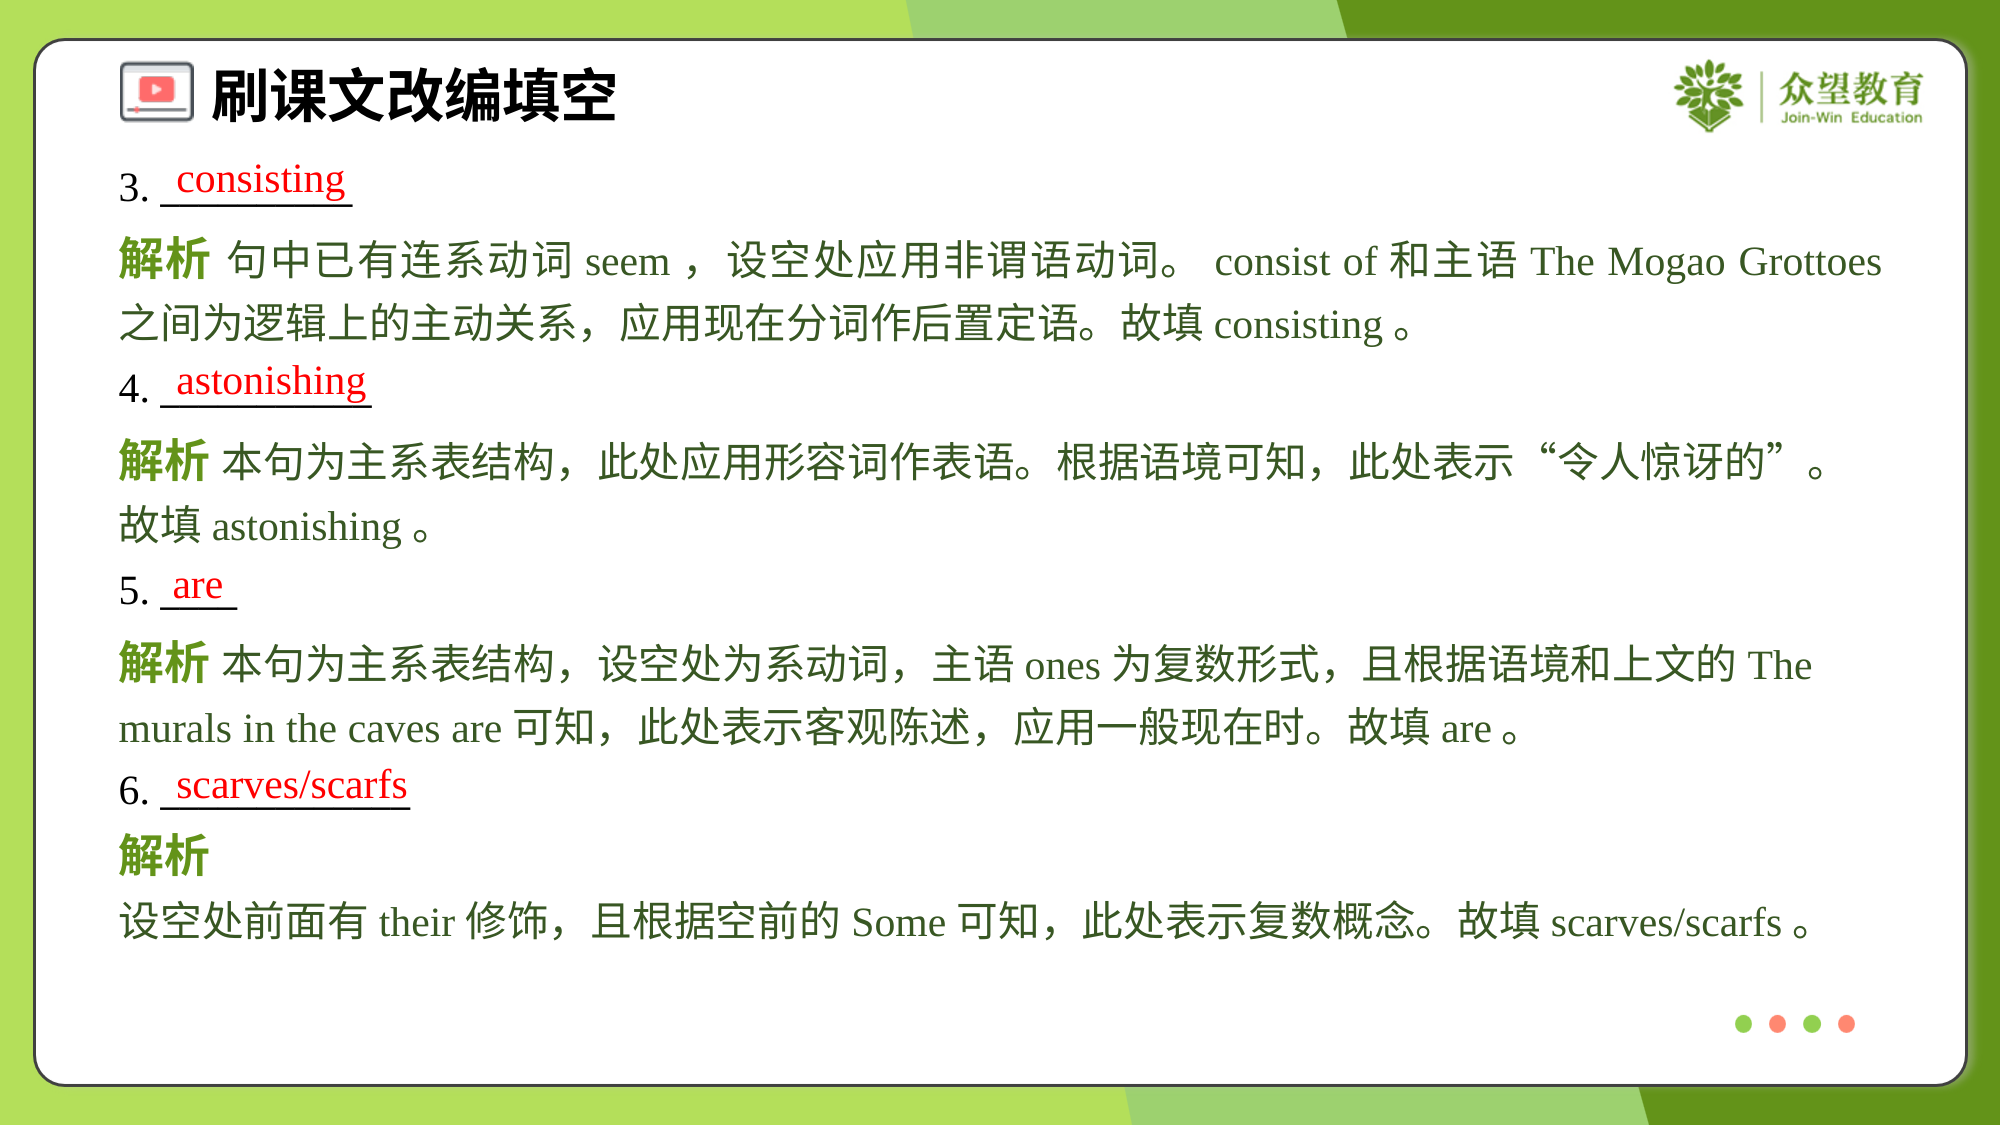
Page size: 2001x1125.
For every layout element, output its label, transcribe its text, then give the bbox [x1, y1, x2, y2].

text_box 解析 本句为主系表结构，此处应用形容词作表语。根据语境可知，此处表示“令人惊讶的”。故填astonishing。 [118, 417, 1883, 545]
text_box 解析 本句为主系表结构，设空处为系动词，主语ones为复数形式，且根据语境和上文的The murals in the caves are可知，此处表示客观陈述，应用一般现在时。故填are。 [118, 619, 1883, 746]
text_box 5. ____ [118, 550, 1883, 608]
text_box are [167, 544, 229, 602]
text_box astonishing [172, 339, 371, 398]
text_box consisting [172, 138, 350, 197]
text_box scarves/scarfs [172, 744, 413, 802]
text_box 6. _____________ [118, 750, 1883, 808]
text_box 4. ___________ [118, 348, 1883, 406]
text_box 解析 句中已有连系动词seem，设空处应用非谓语动词。consist of和主语The Mogao Grottoes 之间为逻辑上的主动关系，应用现在分词作后置定语。故填consisting。 [118, 215, 1883, 343]
text_box 解析 设空处前面有their修饰，且根据空前的Some可知，此处表示复数概念。故填scarves/scarfs。 [118, 813, 1906, 876]
picture [0, 0, 2000, 1125]
text_box 3. __________ [118, 146, 1883, 204]
